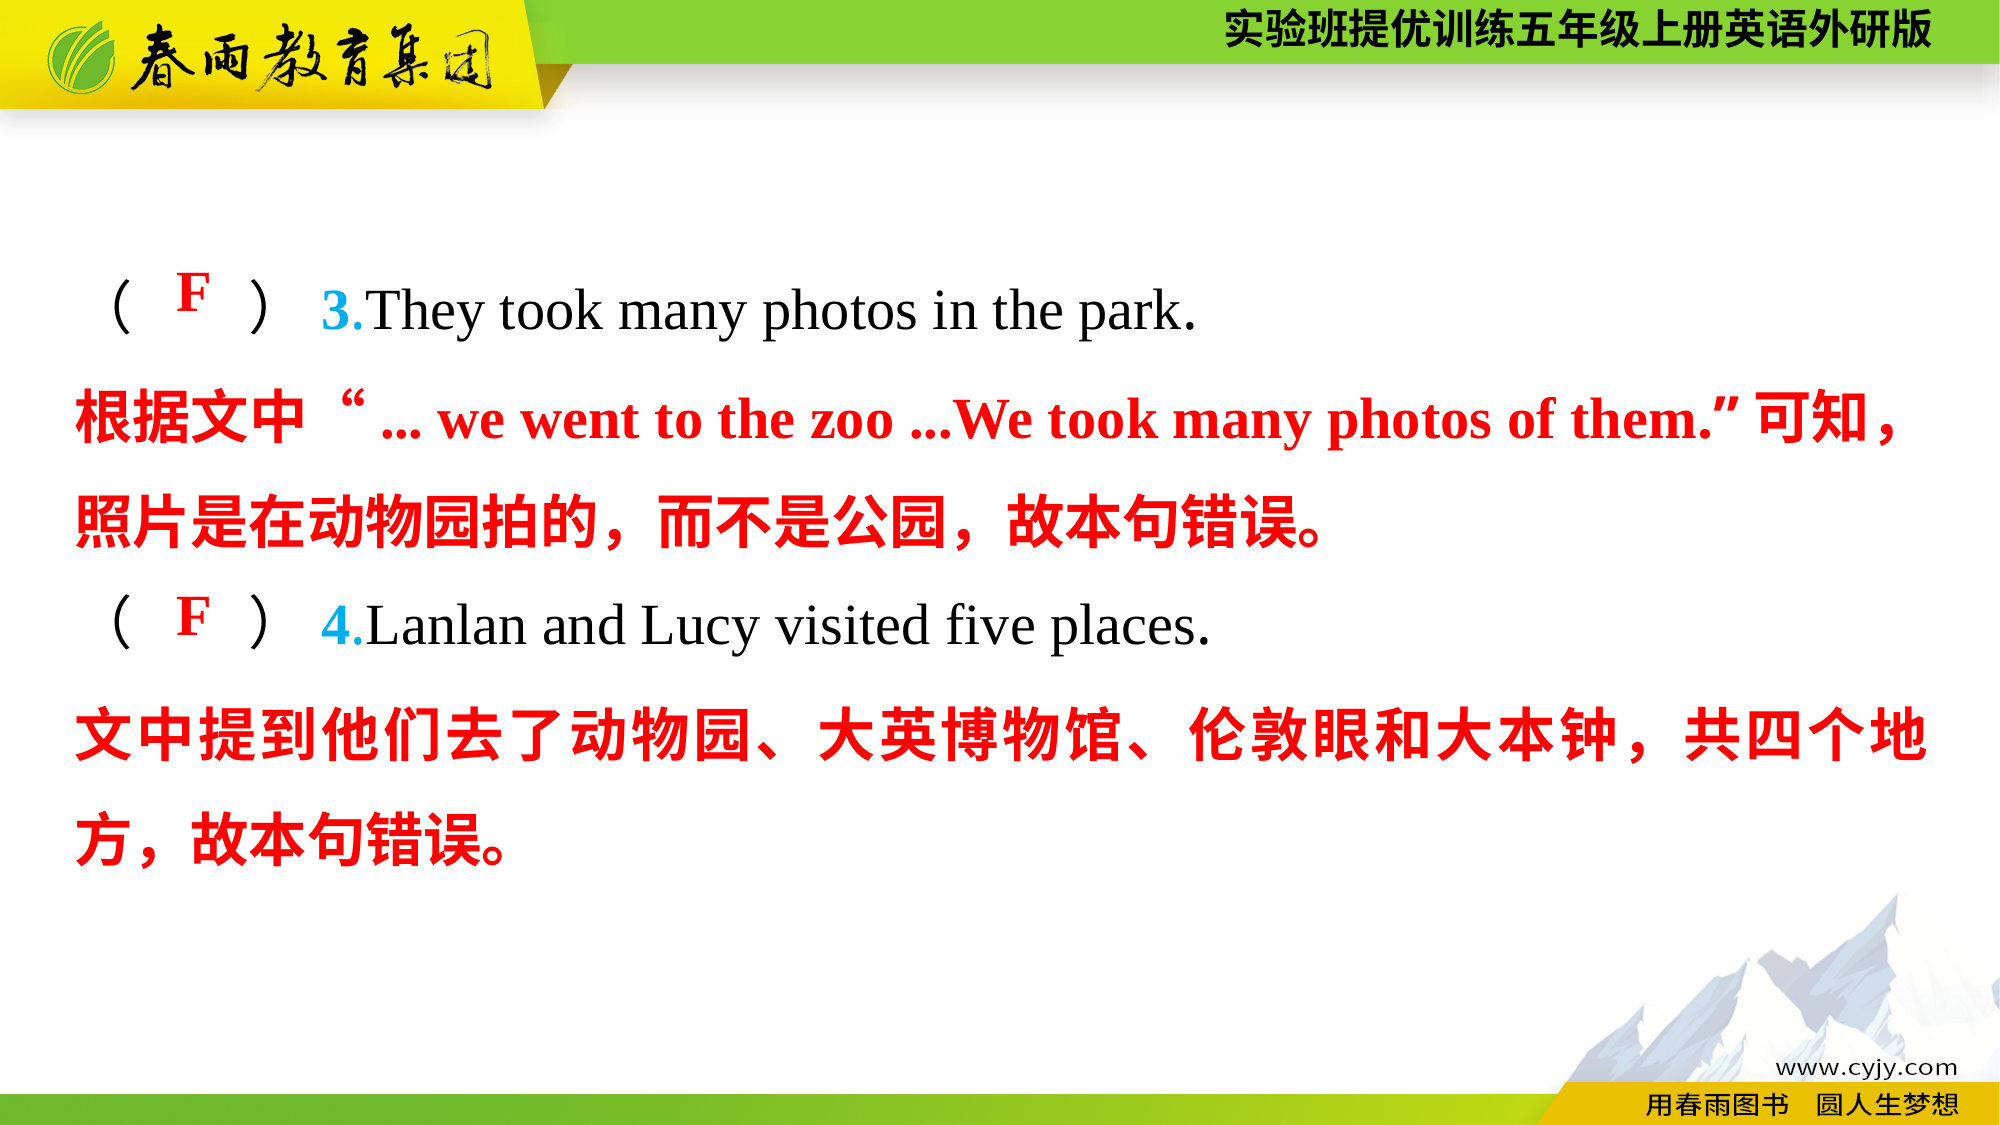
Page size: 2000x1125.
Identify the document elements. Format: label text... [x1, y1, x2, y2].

list （ ）3.They took many photos in the park. （ ）4.Lanlan and Lucy visited five places. [59, 563, 1944, 655]
text_box 根据文中“... we went to the zoo ...We took many photos of them.”可知，照片是在动物园拍的，而不是公园，故本句错误。 [59, 338, 1944, 563]
text_box F [161, 570, 227, 655]
picture [0, 0, 2000, 1125]
text_box F [161, 245, 227, 331]
list （ ）3.They took many photos in the park. （ ）4.Lanlan and Lucy visited five places. [59, 228, 1944, 338]
text_box 文中提到他们去了动物园、大英博物馆、伦敦眼和大本钟，共四个地方，故本句错误。 [59, 655, 1944, 881]
